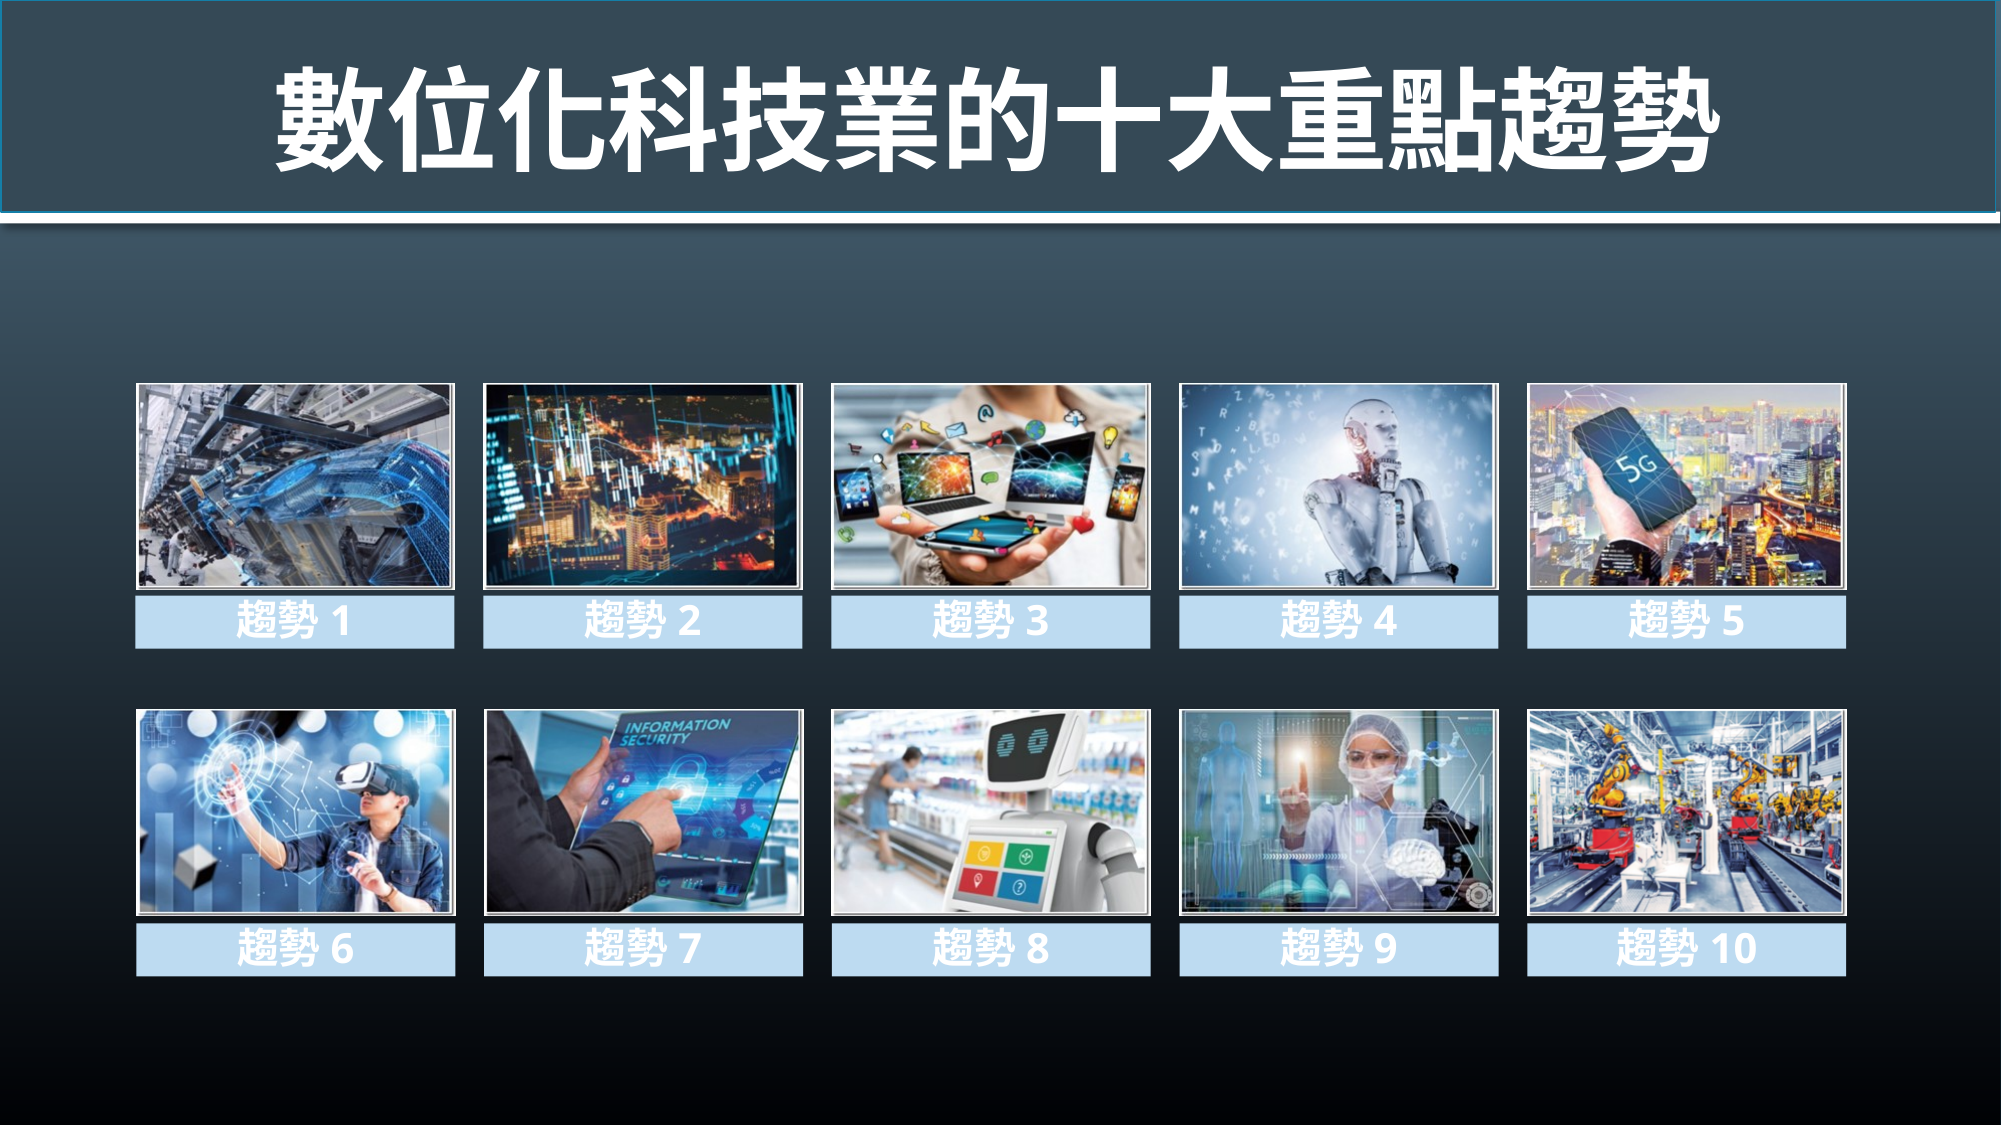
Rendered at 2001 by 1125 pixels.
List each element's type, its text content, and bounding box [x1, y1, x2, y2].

text_box 趨勢2 [483, 595, 803, 649]
text_box 趨勢5 [1527, 595, 1847, 649]
text_box 趨勢7 [484, 923, 804, 977]
picture [136, 383, 455, 590]
text_box 趨勢1 [135, 595, 455, 649]
title 數位化科技業的十大重點趨勢 [0, 39, 1998, 214]
picture [483, 709, 804, 916]
text_box 趨勢10 [1527, 923, 1847, 977]
text_box 趨勢9 [1179, 923, 1499, 977]
text_box 趨勢6 [136, 923, 456, 977]
picture [1179, 709, 1499, 916]
picture [831, 709, 1152, 916]
text_box 趨勢8 [831, 923, 1151, 977]
picture [831, 383, 1151, 590]
picture [1527, 383, 1847, 590]
picture [1179, 383, 1499, 590]
text_box 趨勢4 [1179, 595, 1499, 649]
text_box 趨勢3 [831, 595, 1151, 649]
picture [1527, 709, 1847, 916]
picture [483, 383, 803, 590]
picture [136, 709, 456, 917]
